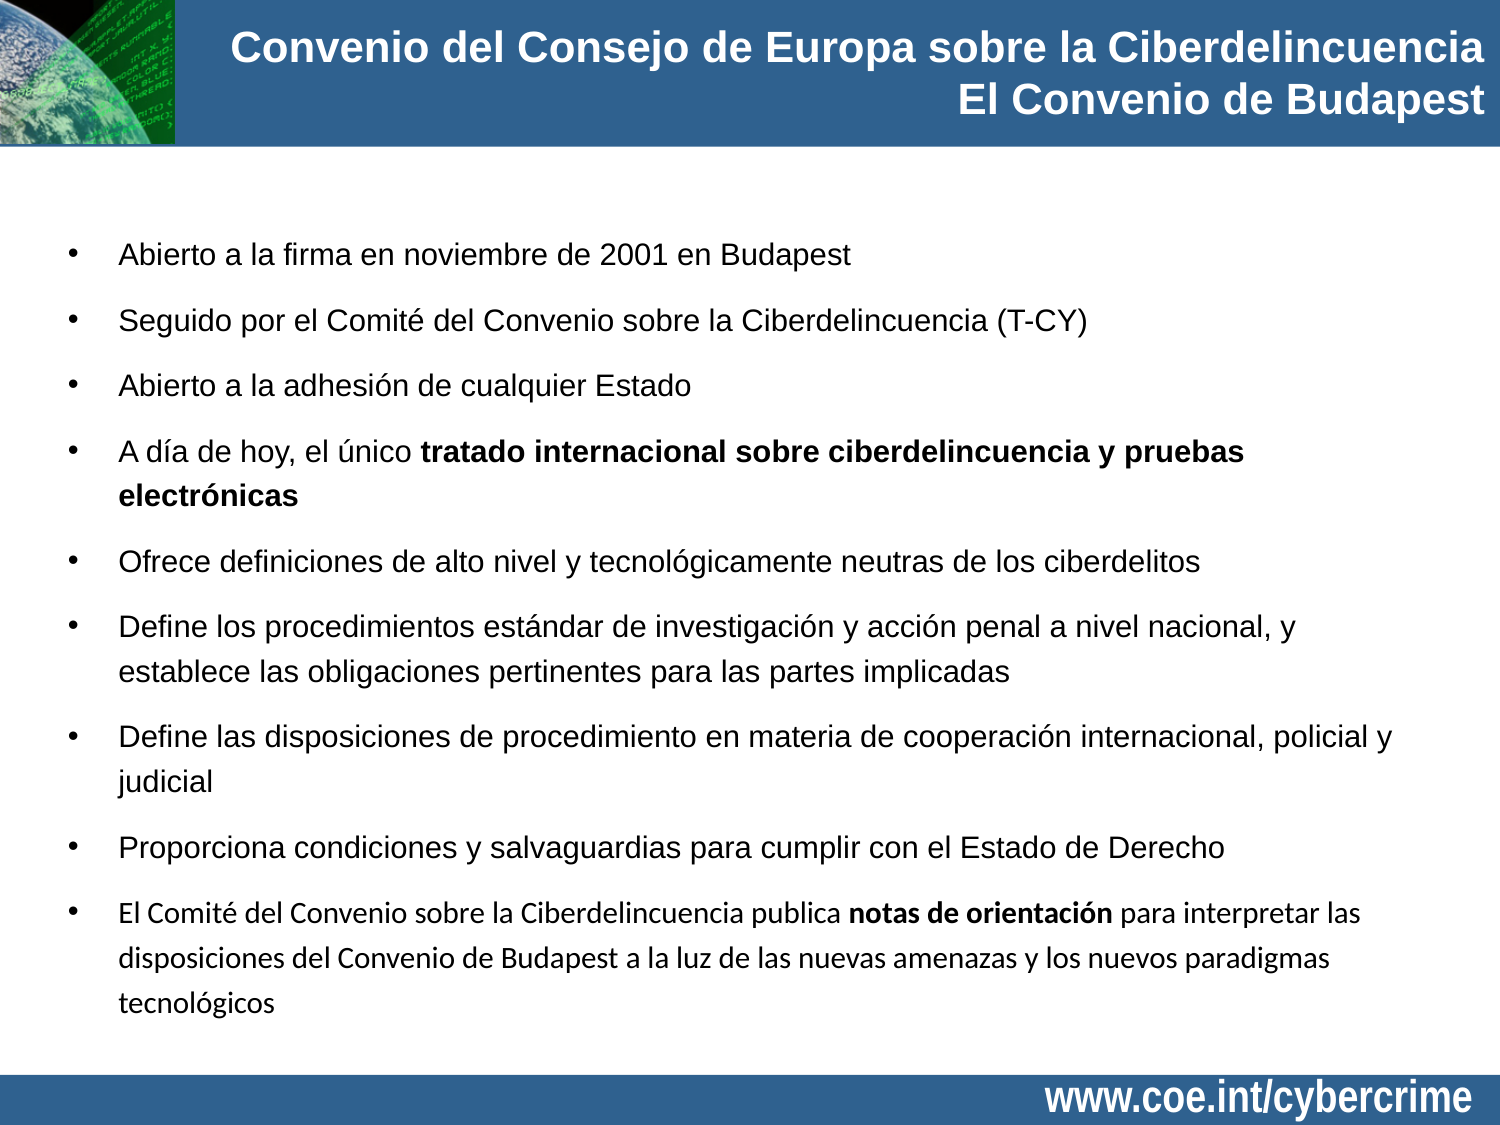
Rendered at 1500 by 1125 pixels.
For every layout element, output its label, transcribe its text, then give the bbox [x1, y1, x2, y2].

text_box Convenio del Consejo de Europa sobre la Ciberdelincuencia El Convenio de Budapest [177, 0, 1500, 149]
picture [0, 0, 175, 144]
text_box [0, 1073, 1030, 1125]
text_box Abierto a la firma en noviembre de 2001 en Budapest Seguido por el Comité del Convenio sobre la Ciberdelincuencia (T-CY) Abierto a la adhesión de cualquier Estado A día de hoy, el único tratado internacional sobre ciberdelincuencia y pruebas electrónicas Ofrece definiciones de alto nivel y tecnológicamente neutras de los ciberdelitos Define los procedimientos estándar de investigación y acción penal a nivel nacional, y establece las obligaciones pertinentes para las partes implicadas Define las disposiciones de procedimiento en materia de cooperación internacional, policial y judicial Proporciona condiciones y salvaguardias para cumplir con el Estado de Derecho El Comité del Convenio sobre la Ciberdelincuencia publica notas de orientación para interpretar las disposiciones del Convenio de Budapest a la luz de las nuevas amenazas y los nuevos paradigmas tecnológicos [53, 219, 1437, 1035]
text_box www.coe.int/cybercrime [1030, 1059, 1500, 1125]
